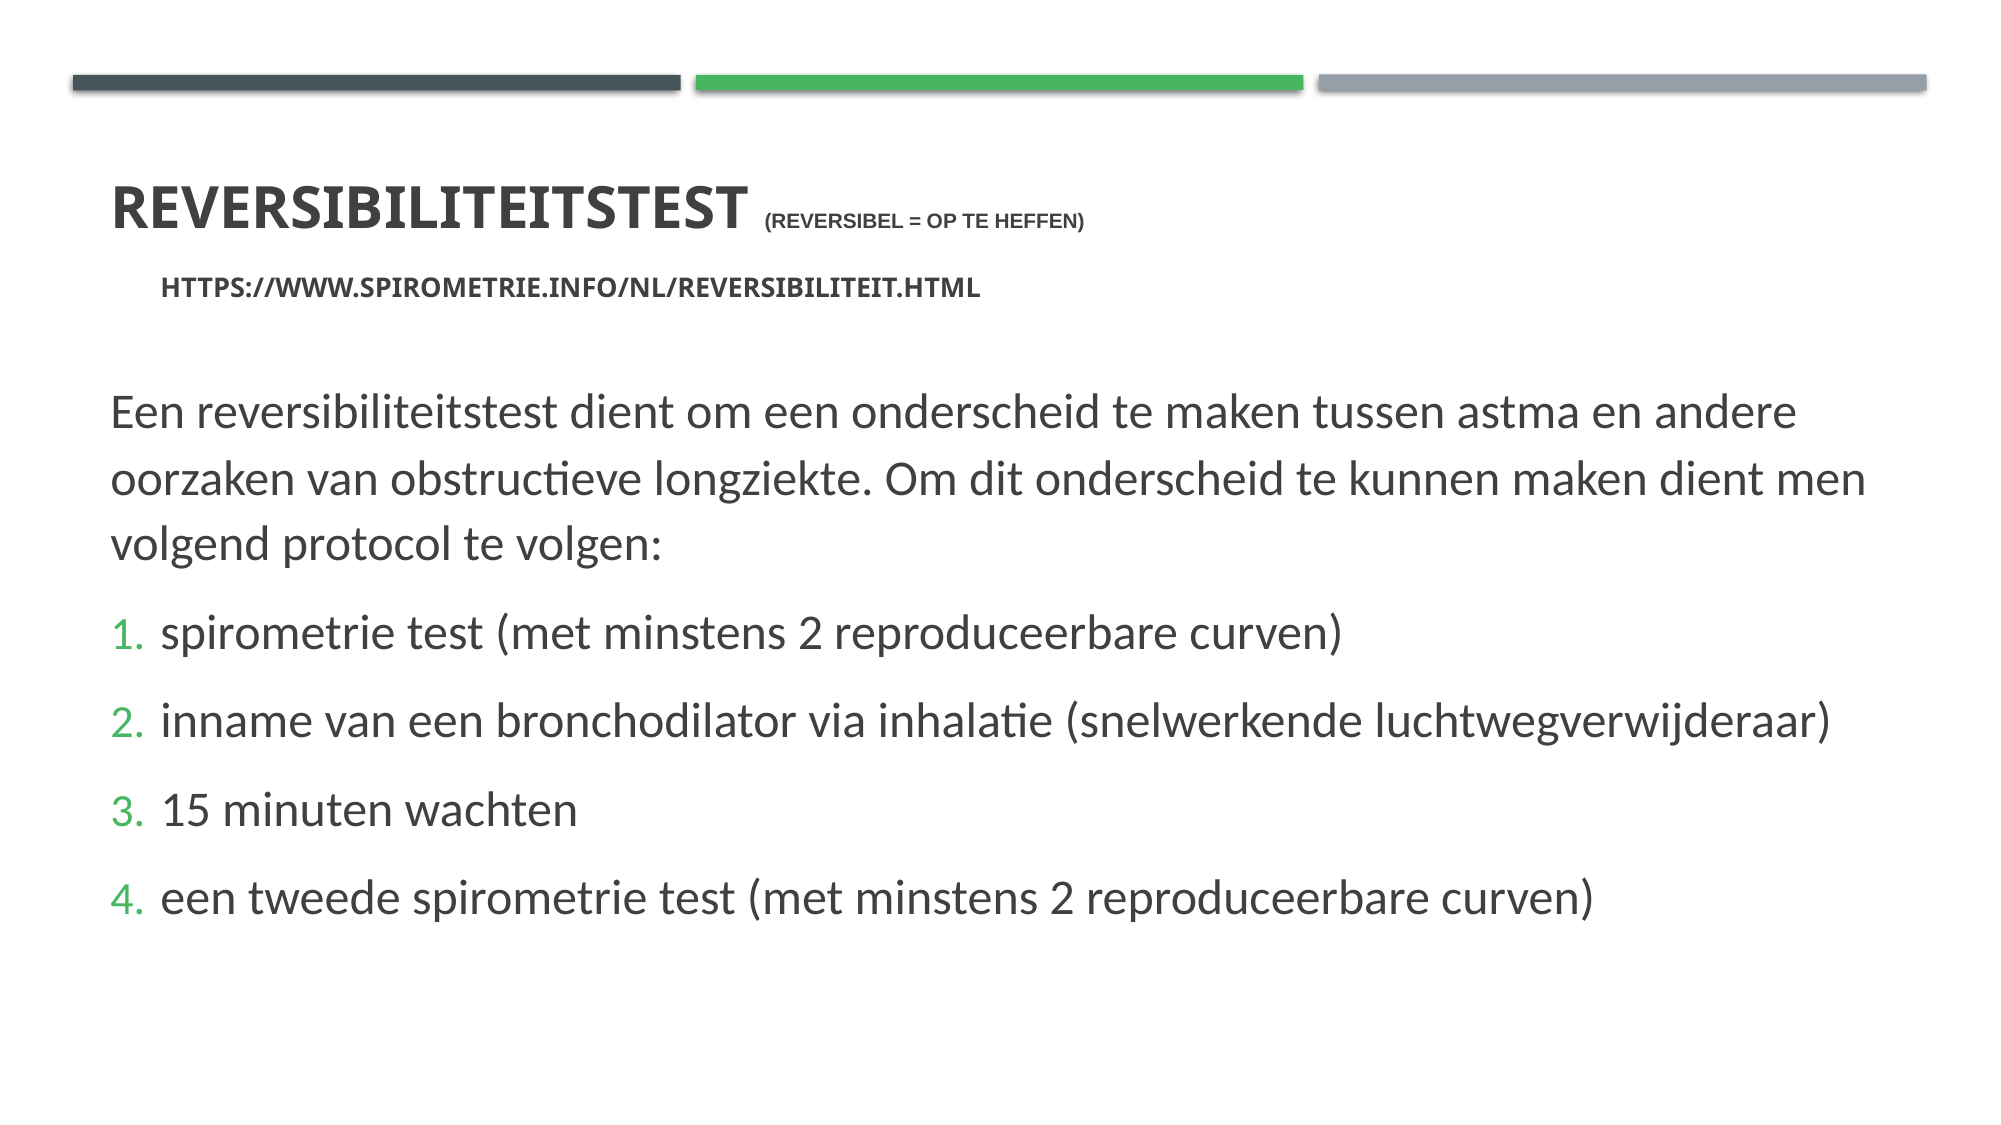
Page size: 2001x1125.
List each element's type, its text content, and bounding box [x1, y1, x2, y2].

list Een reversibiliteitstest dient om een onderscheid te maken tussen astma en andere oorzaken van obstructieve longziekte. Om dit onderscheid te kunnen maken dient men volgend protocol te volgen: spirometrie test (met minstens 2 reproduceerbare curven) inname van een bronchodilator via inhalatie (snelwerkende luchtwegverwijderaar) 15 minuten wachten een tweede spirometrie test (met minstens 2 reproduceerbare curven) [95, 383, 1905, 981]
title Reversibiliteitstest (REVERSIBEL = OP TE HEFFEN) https://www.spirometrie.info/nl/reversibiliteit.html [95, 115, 1905, 311]
